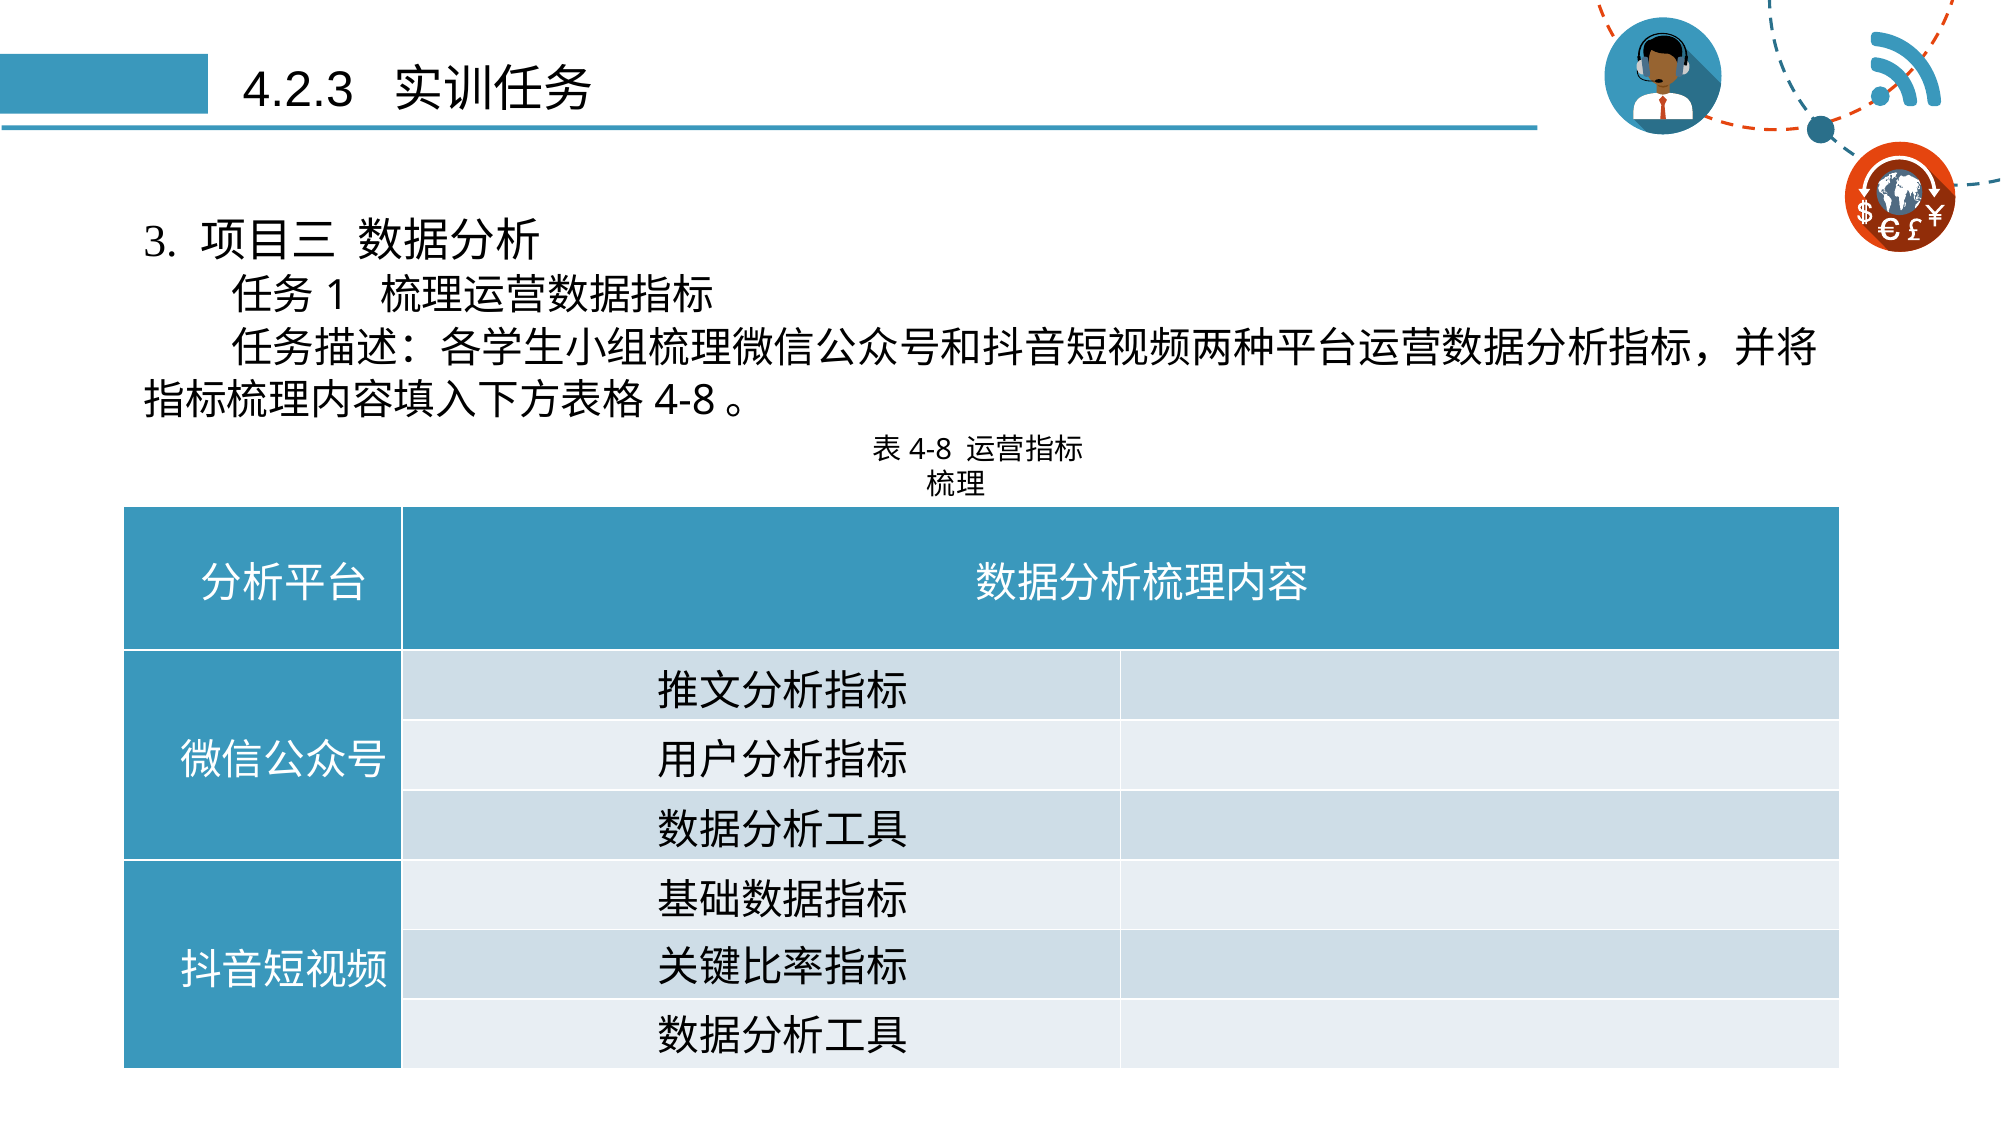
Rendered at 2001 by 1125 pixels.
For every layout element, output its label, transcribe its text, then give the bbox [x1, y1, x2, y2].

table_cell 数据分析工具 [403, 791, 1120, 859]
table_cell [1121, 861, 1839, 929]
table_cell 微信公众号 [124, 651, 401, 859]
table_cell 抖音短视频 [124, 861, 401, 1068]
table_cell [1121, 1000, 1839, 1068]
table_cell 基础数据指标 [403, 861, 1120, 929]
table_cell 推文分析指标 [403, 651, 1120, 719]
table_cell [1121, 721, 1839, 789]
table_cell 数据分析工具 [403, 1000, 1120, 1068]
list 3. 项目三 数据分析 任务1 梳理运营数据指标 任务描述：各学生小组梳理微信公众号和抖音短视频两种平台运营数据分析指标，并将指标梳理内容填入下方表格4-8。 [123, 173, 1863, 1022]
table_cell 用户分析指标 [403, 721, 1120, 789]
table_cell [1121, 930, 1839, 998]
table_cell 关键比率指标 [403, 930, 1120, 998]
table_cell [1121, 791, 1839, 859]
table_header 分析平台 [124, 507, 401, 649]
title 4.2.3 实训任务 [222, 55, 1863, 127]
table_header 数据分析梳理内容 [403, 507, 1839, 649]
text_box 表4-8 运营指标梳理 [806, 440, 1106, 491]
table_cell [1121, 651, 1839, 719]
